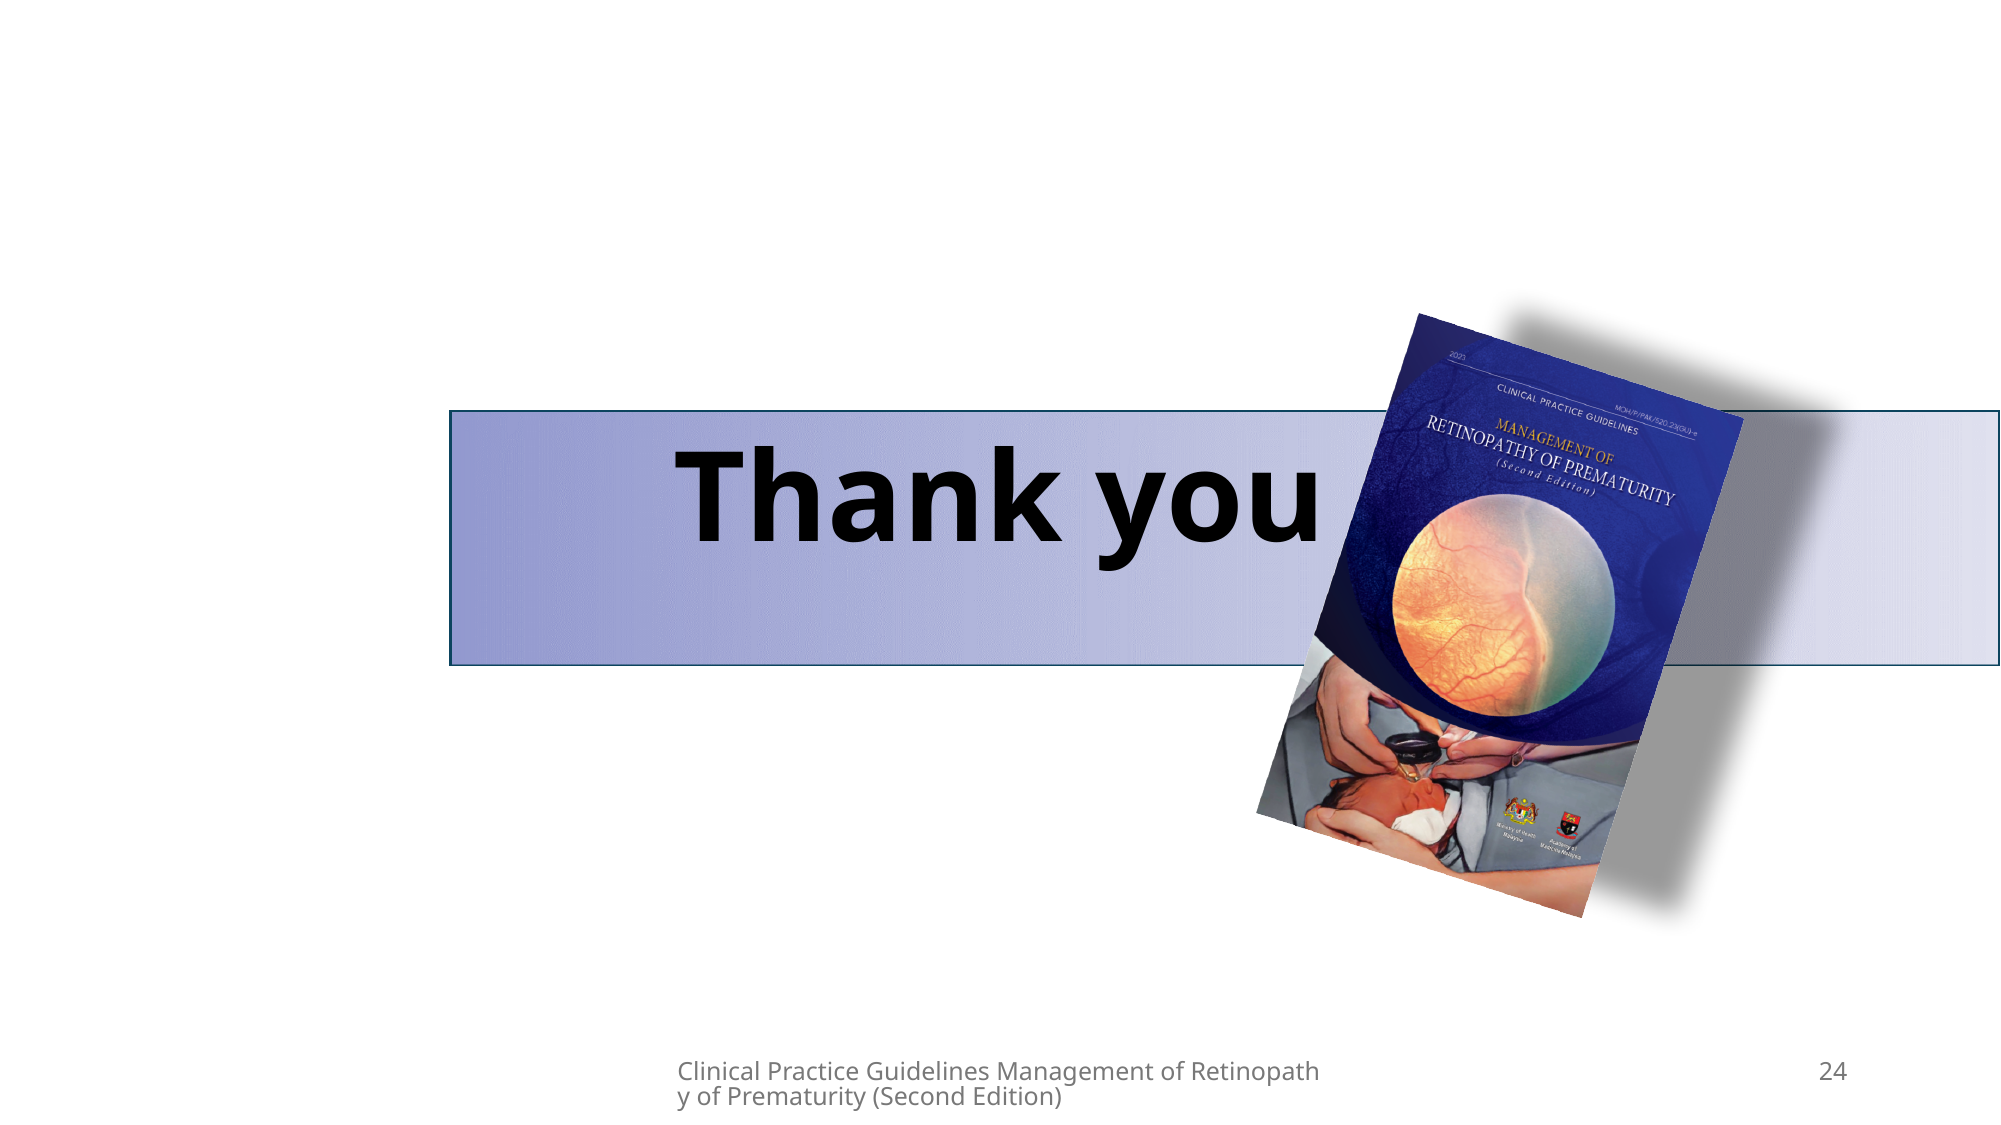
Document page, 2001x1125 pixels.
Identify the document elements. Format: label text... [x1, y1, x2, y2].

title Thank you [249, 184, 1750, 576]
slide_number 24 [1412, 1042, 1863, 1103]
picture [448, 314, 2000, 918]
footer Clinical Practice Guidelines Management of Retinopathy of Prematurity (Second Edition) [662, 1042, 1338, 1103]
